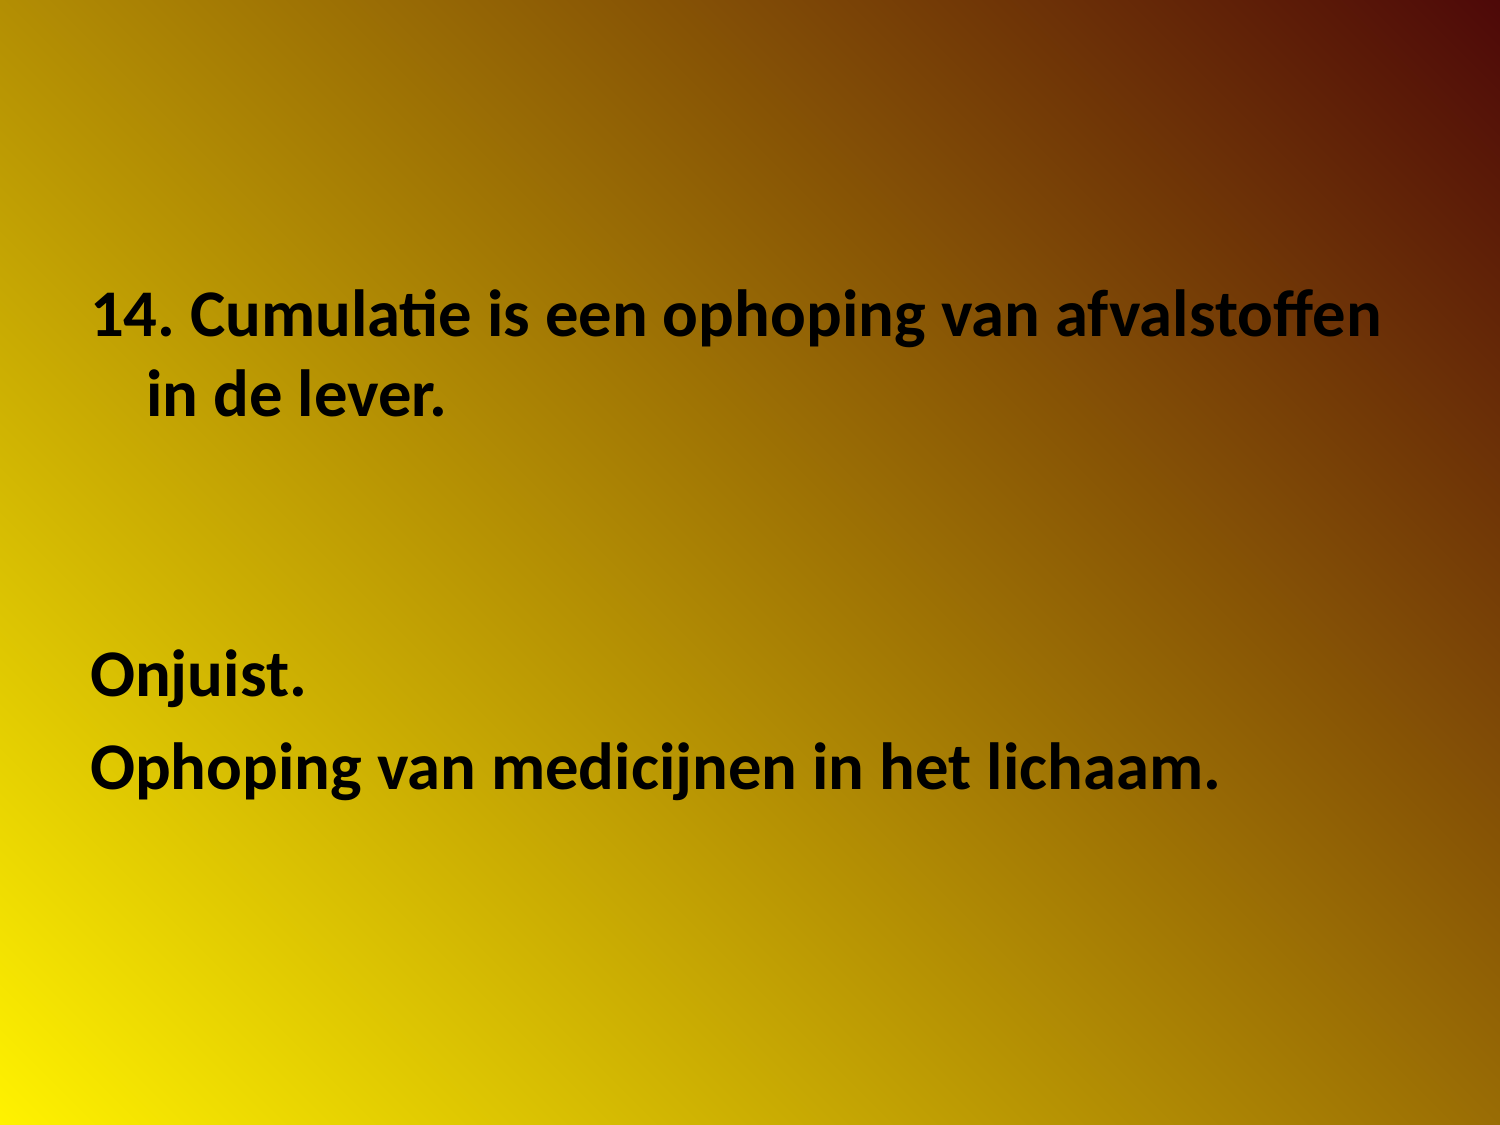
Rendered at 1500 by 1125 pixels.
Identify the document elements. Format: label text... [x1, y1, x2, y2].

list 14. Cumulatie is een ophoping van afvalstoffen in de lever. Onjuist. Ophoping van medicijnen in het lichaam. [75, 262, 1425, 1005]
